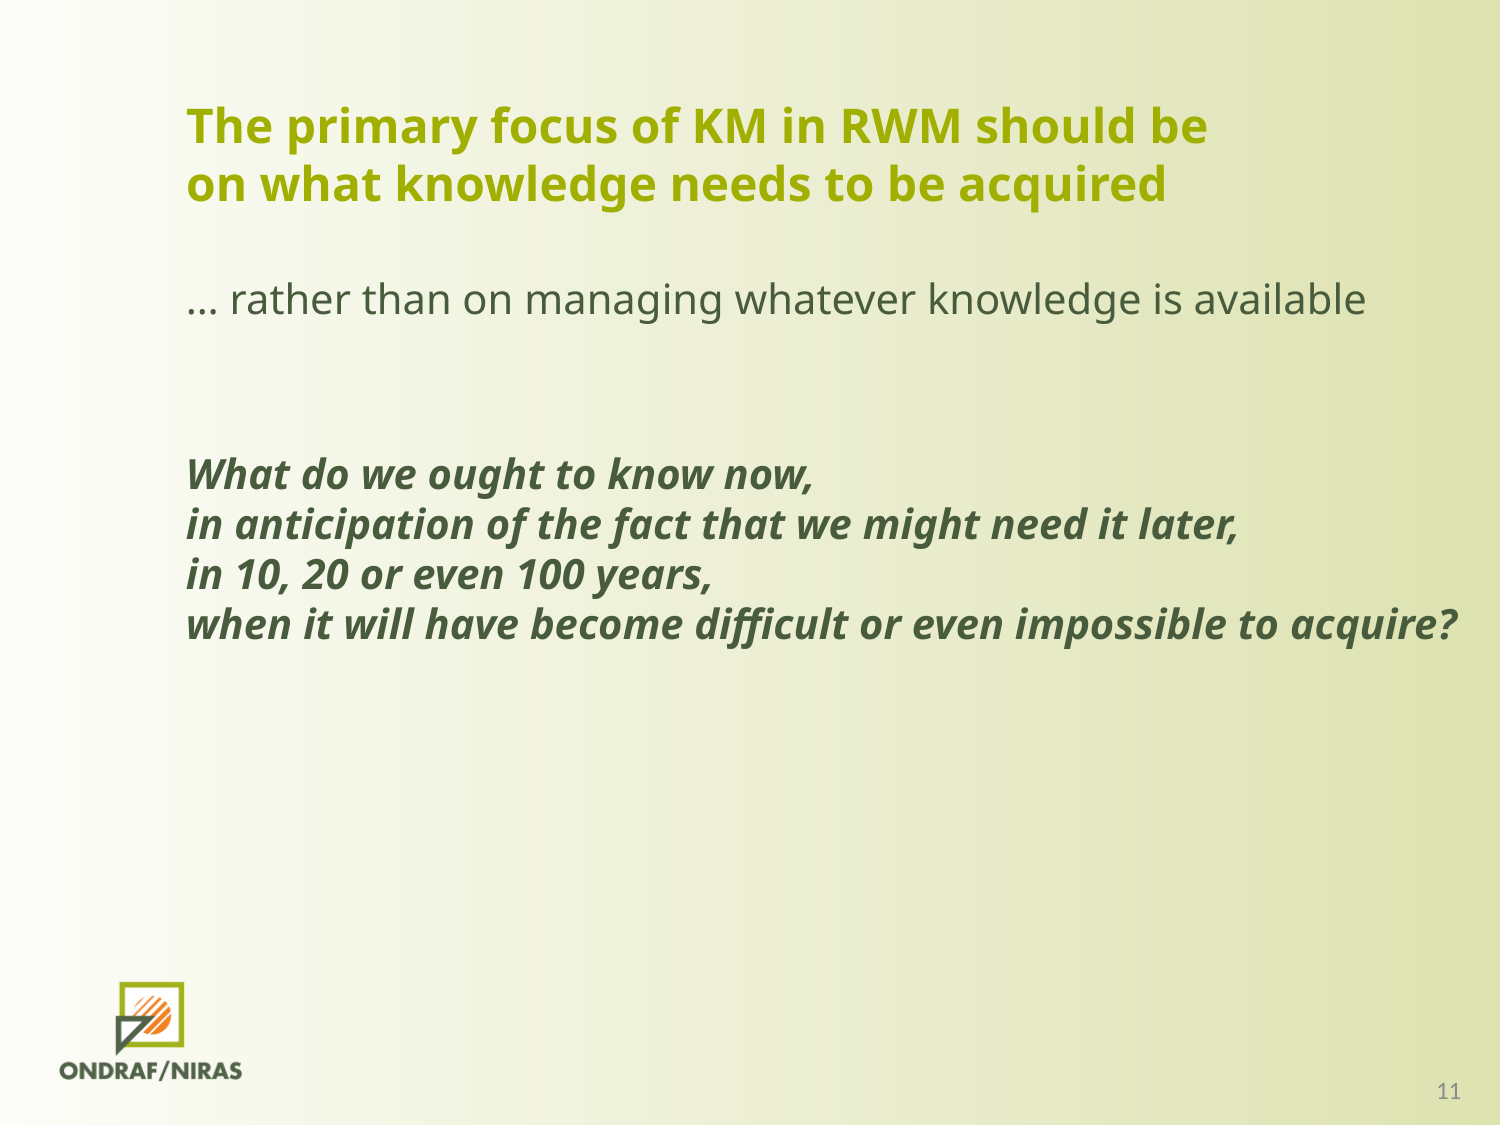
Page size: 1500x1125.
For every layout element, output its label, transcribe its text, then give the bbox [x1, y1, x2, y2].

picture [53, 975, 246, 1085]
list The primary focus of KM in RWM should be on what knowledge needs to be acquired [171, 88, 1500, 265]
list … rather than on managing whatever knowledge is available What do we ought to know now, in anticipation of the fact that we might need it later, in 10, 20 or even 100 years, when it will have become difficult or even impossible to acquire? [171, 265, 1500, 998]
